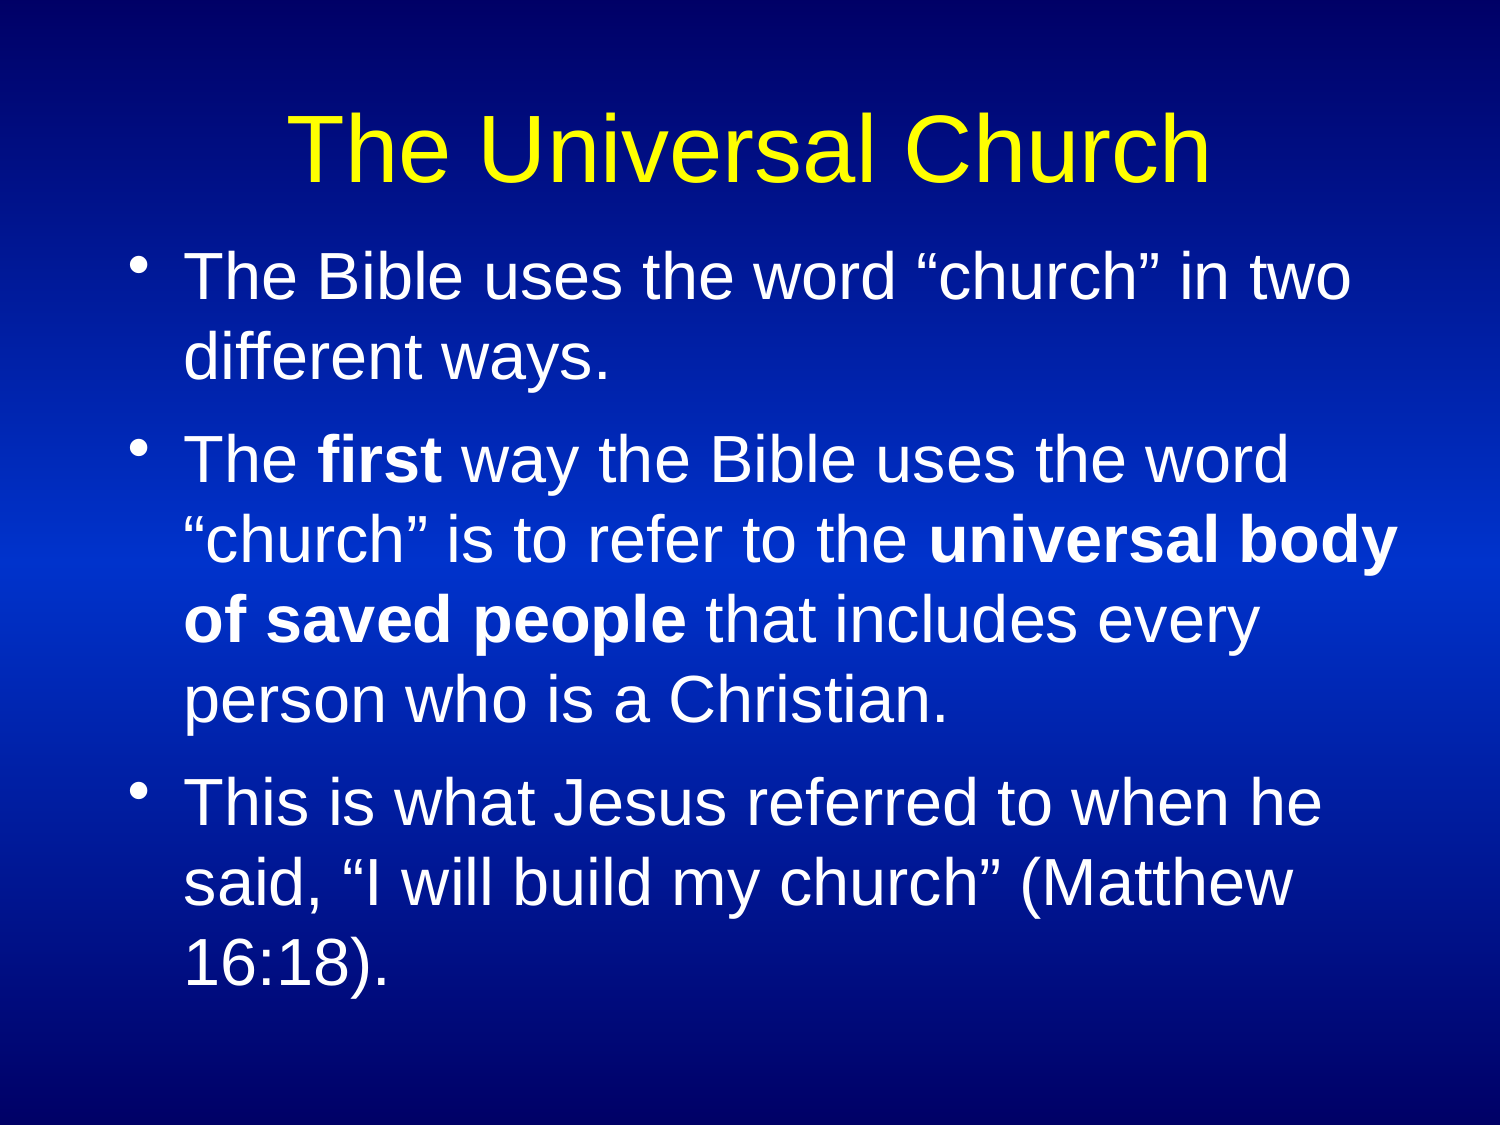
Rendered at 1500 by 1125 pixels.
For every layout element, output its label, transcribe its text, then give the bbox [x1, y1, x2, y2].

list The Bible uses the word “church” in two different ways. The first way the Bible uses the word “church” is to refer to the universal body of saved people that includes every person who is a Christian. This is what Jesus referred to when he said, “I will build my church” (Matthew 16:18). [112, 224, 1463, 1125]
title The Universal Church [37, 50, 1463, 238]
